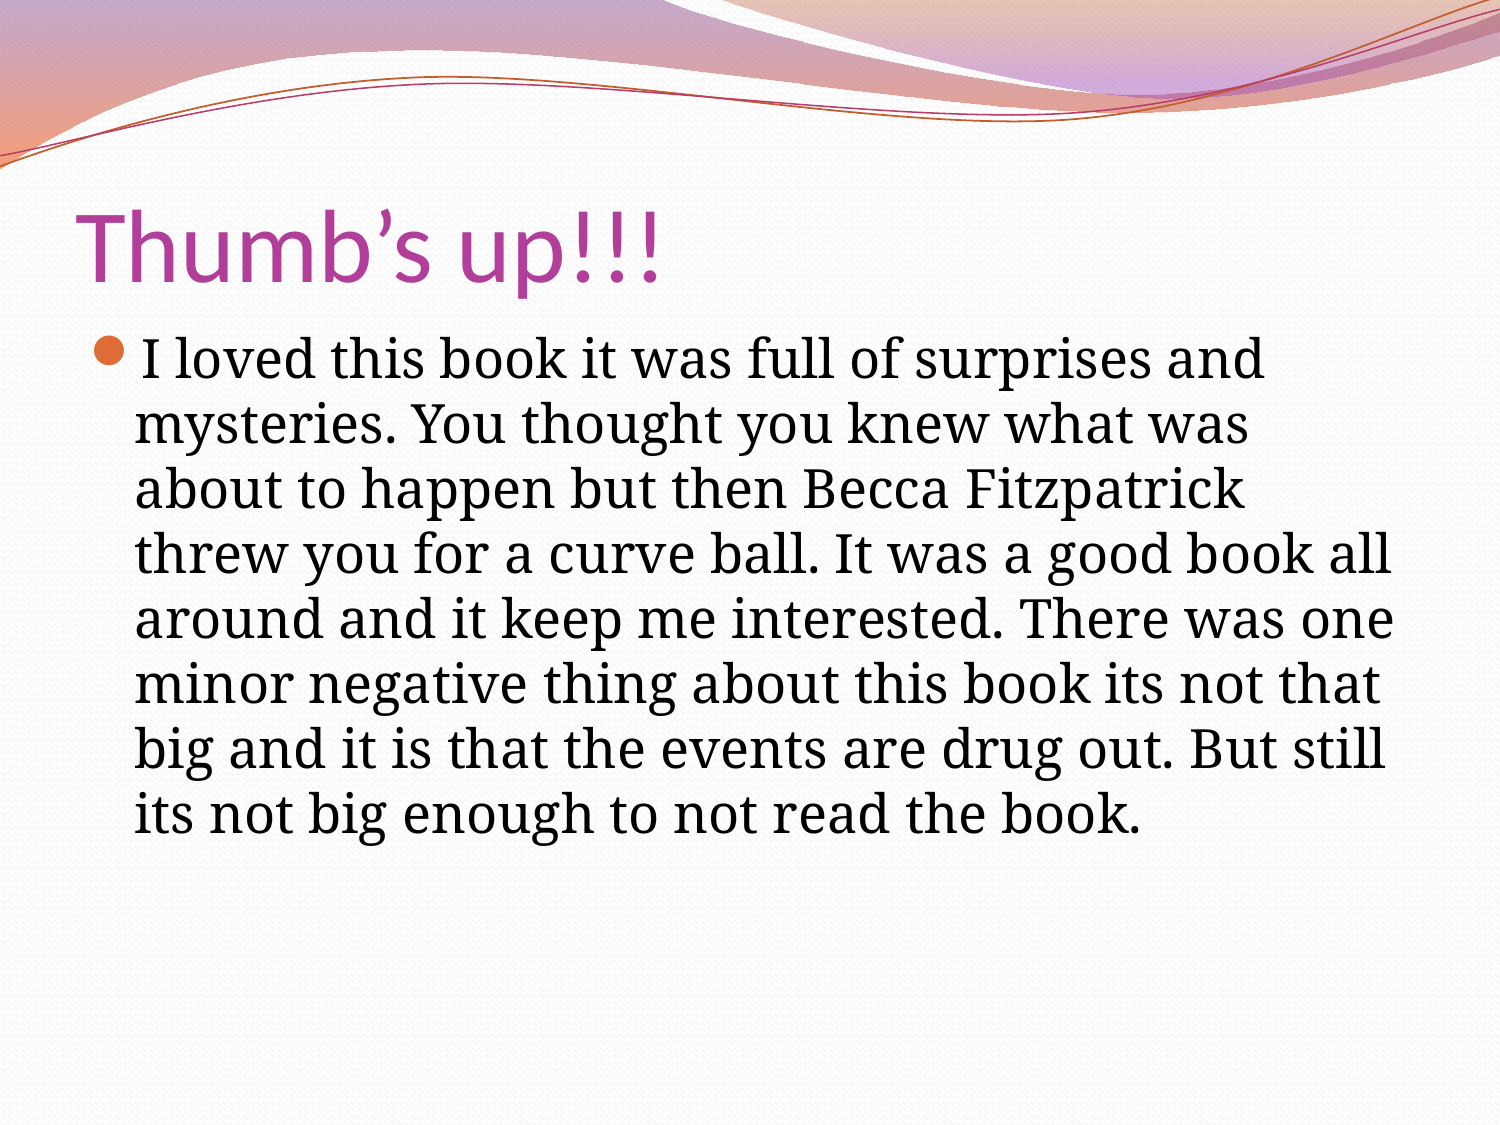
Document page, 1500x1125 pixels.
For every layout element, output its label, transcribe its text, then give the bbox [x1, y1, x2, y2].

list I loved this book it was full of surprises and mysteries. You thought you knew what was about to happen but then Becca Fitzpatrick threw you for a curve ball. It was a good book all around and it keep me interested. There was one minor negative thing about this book its not that big and it is that the events are drug out. But still its not big enough to not read the book. [75, 317, 1425, 1038]
title Thumb’s up!!! [75, 115, 1425, 303]
